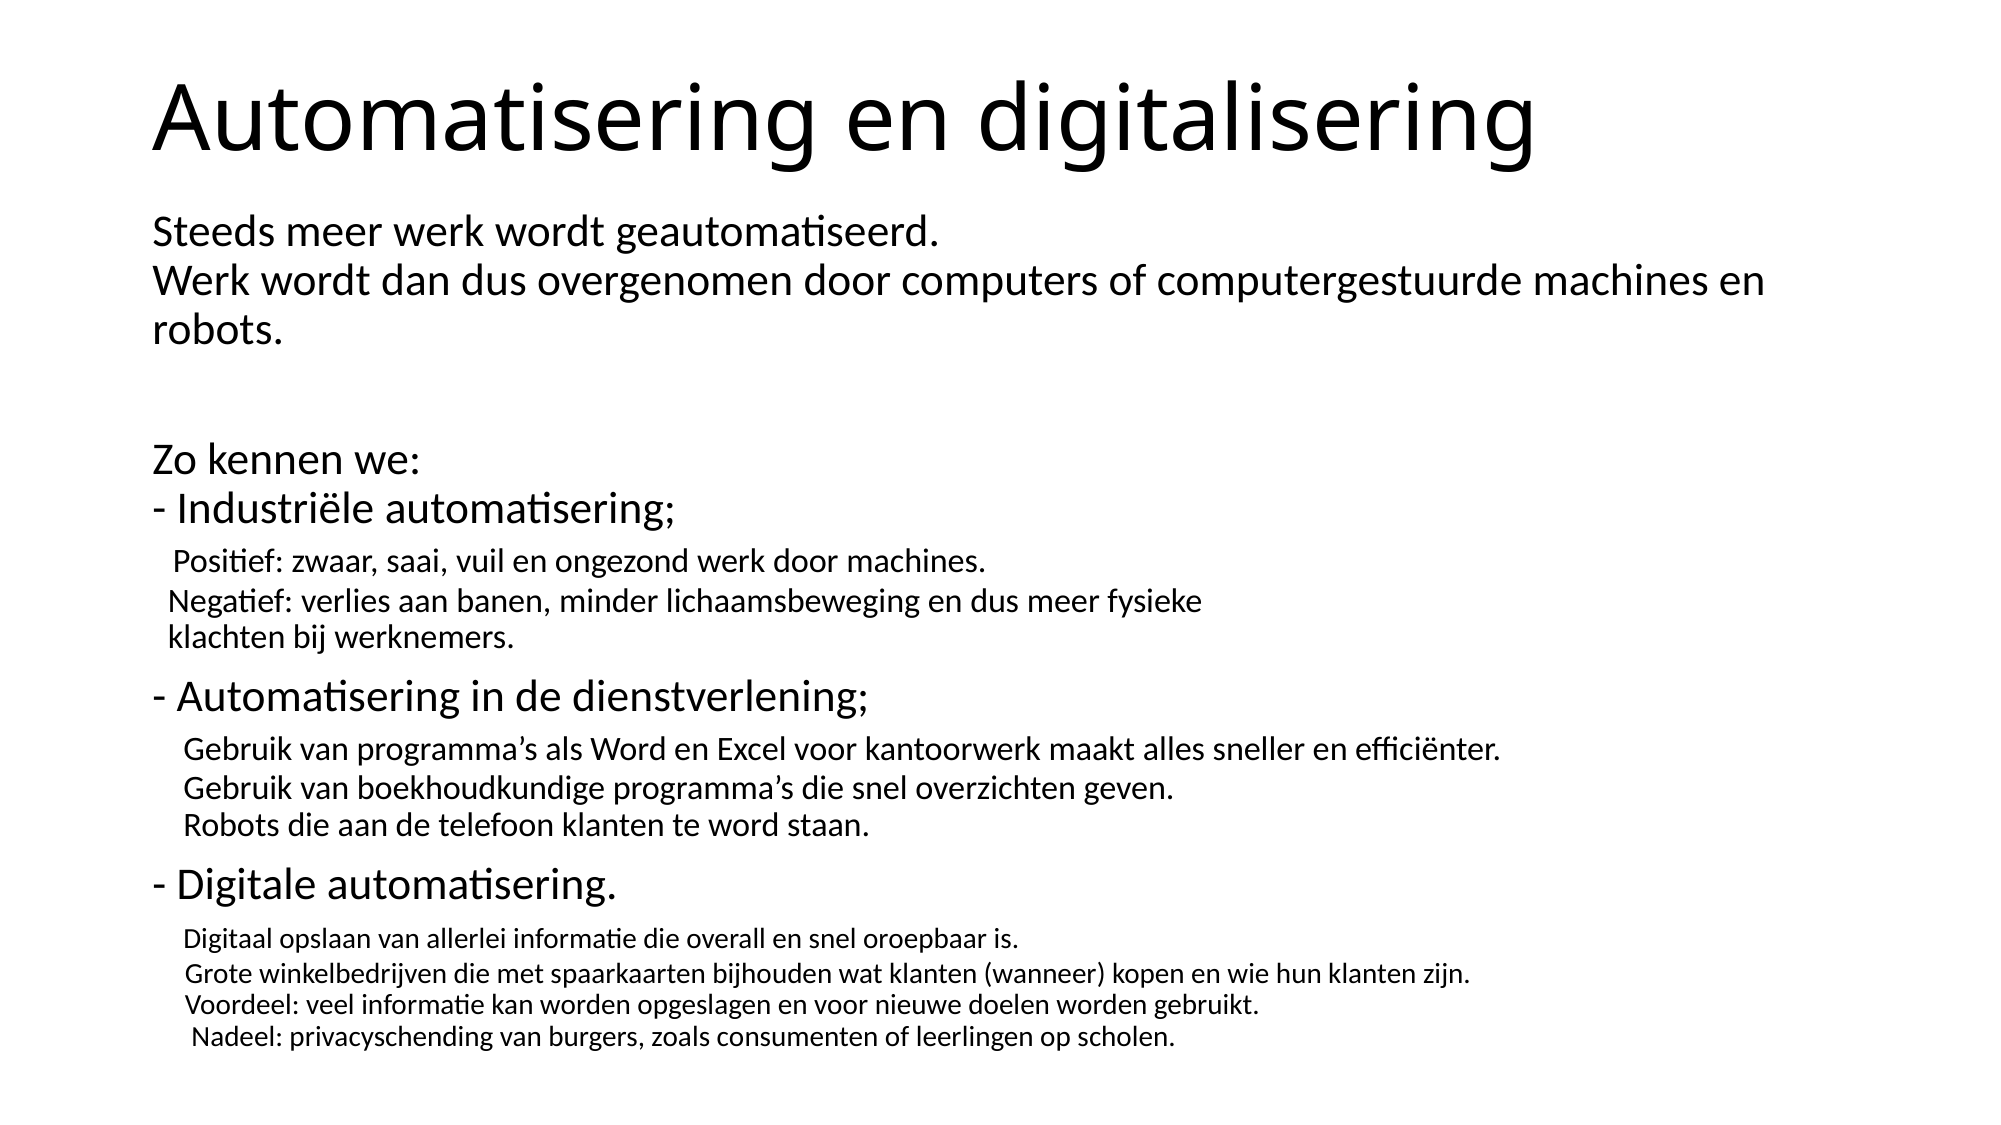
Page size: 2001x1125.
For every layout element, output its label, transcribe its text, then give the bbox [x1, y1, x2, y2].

list Steeds meer werk wordt geautomatiseerd. Werk wordt dan dus overgenomen door computers of computergestuurde machines en robots. Zo kennen we: - Industriële automatisering; Positief: zwaar, saai, vuil en ongezond werk door machines. Negatief: verlies aan banen, minder lichaamsbeweging en dus meer fysieke klachten bij werknemers. - Automatisering in de dienstverlening; Gebruik van programma’s als Word en Excel voor kantoorwerk maakt alles sneller en efficiënter. Gebruik van boekhoudkundige programma’s die snel overzichten geven. Robots die aan de telefoon klanten te word staan. - Digitale automatisering. Digitaal opslaan van allerlei informatie die overall en snel oroepbaar is. Grote winkelbedrijven die met spaarkaarten bijhouden wat klanten (wanneer) kopen en wie hun klanten zijn. Voordeel: veel informatie kan worden opgeslagen en voor nieuwe doelen worden gebruikt. Nadeel: privacyschending van burgers, zoals consumenten of leerlingen op scholen. [137, 200, 1863, 1066]
title Automatisering en digitalisering [137, 59, 1863, 182]
